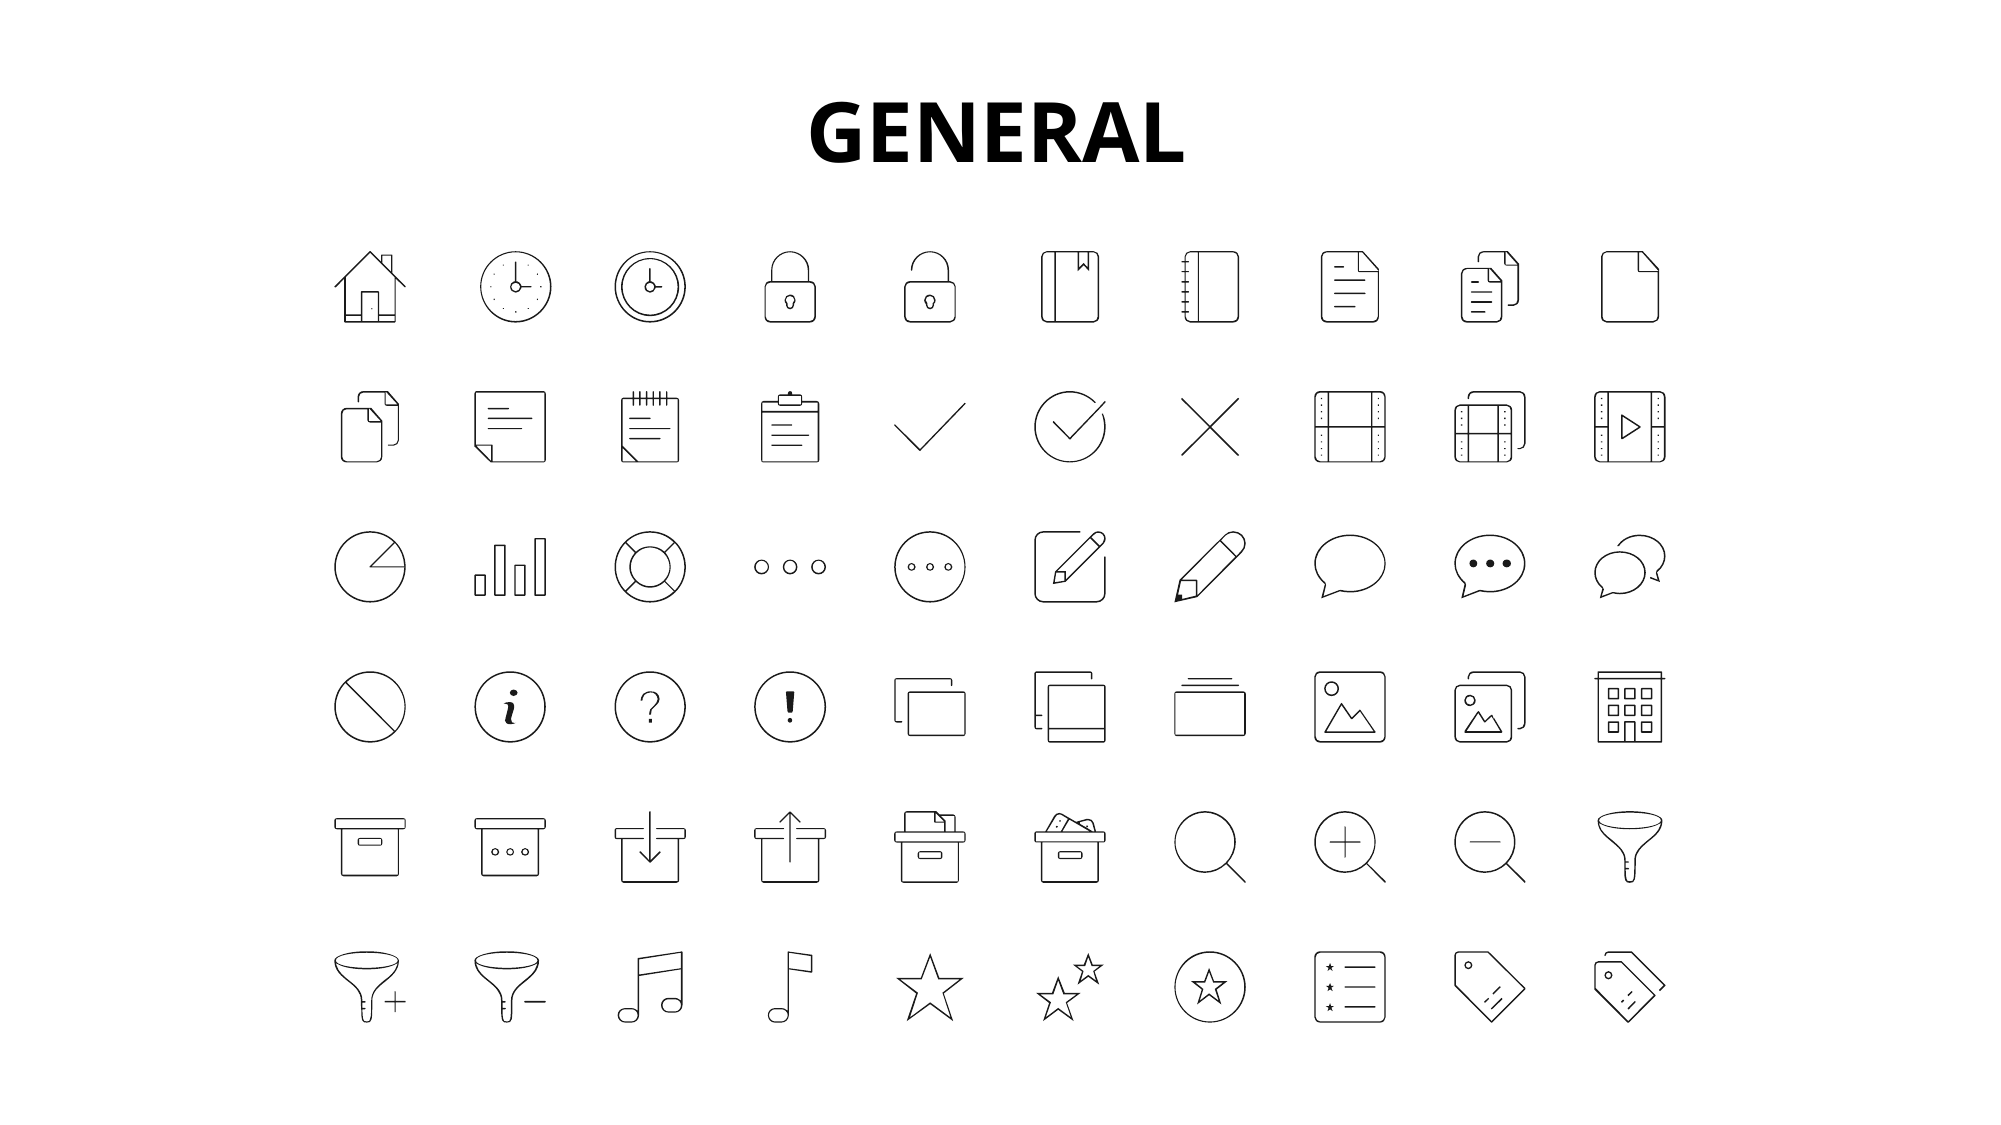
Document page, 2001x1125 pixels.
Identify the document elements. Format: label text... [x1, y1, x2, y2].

text_box [1041, 251, 1100, 323]
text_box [754, 671, 827, 743]
text_box [894, 402, 966, 452]
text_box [334, 818, 406, 877]
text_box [621, 391, 680, 463]
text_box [1314, 951, 1386, 1023]
text_box [1174, 811, 1246, 883]
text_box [894, 531, 966, 603]
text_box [1454, 671, 1526, 743]
text_box [617, 951, 683, 1023]
text_box [614, 531, 686, 603]
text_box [614, 251, 686, 323]
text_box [614, 811, 686, 883]
text_box [1181, 251, 1240, 323]
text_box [334, 251, 406, 323]
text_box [1174, 678, 1246, 737]
text_box [1320, 251, 1379, 323]
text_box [1314, 671, 1386, 743]
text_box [340, 391, 399, 463]
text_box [1174, 951, 1246, 1023]
text_box [1601, 251, 1660, 323]
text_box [1454, 811, 1526, 883]
text_box [767, 951, 813, 1023]
text_box [334, 531, 406, 603]
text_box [1036, 953, 1104, 1022]
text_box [474, 671, 546, 743]
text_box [1594, 534, 1666, 599]
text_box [480, 251, 552, 323]
text_box [1597, 811, 1663, 883]
text_box [1460, 267, 1503, 323]
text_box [1594, 951, 1666, 1023]
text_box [474, 951, 546, 1023]
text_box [1594, 671, 1666, 743]
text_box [614, 671, 686, 743]
text_box [1174, 531, 1246, 603]
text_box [1594, 391, 1666, 463]
text_box [1477, 251, 1520, 306]
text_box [894, 678, 966, 737]
text_box [1181, 397, 1240, 456]
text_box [1314, 811, 1386, 883]
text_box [334, 951, 406, 1023]
text_box [896, 953, 964, 1022]
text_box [1454, 391, 1526, 463]
text_box [1314, 534, 1386, 599]
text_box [764, 251, 816, 323]
text_box [334, 671, 406, 743]
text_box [1314, 391, 1386, 463]
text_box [754, 559, 827, 575]
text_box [904, 251, 956, 323]
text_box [1034, 531, 1106, 603]
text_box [1454, 534, 1526, 599]
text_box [474, 538, 546, 596]
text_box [754, 811, 827, 883]
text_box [474, 391, 546, 463]
text_box GENERAL [791, 71, 1202, 187]
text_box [894, 811, 966, 883]
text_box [1034, 671, 1106, 743]
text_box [1034, 812, 1106, 883]
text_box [1454, 951, 1526, 1023]
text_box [474, 818, 546, 877]
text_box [761, 391, 820, 463]
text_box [1034, 391, 1106, 463]
